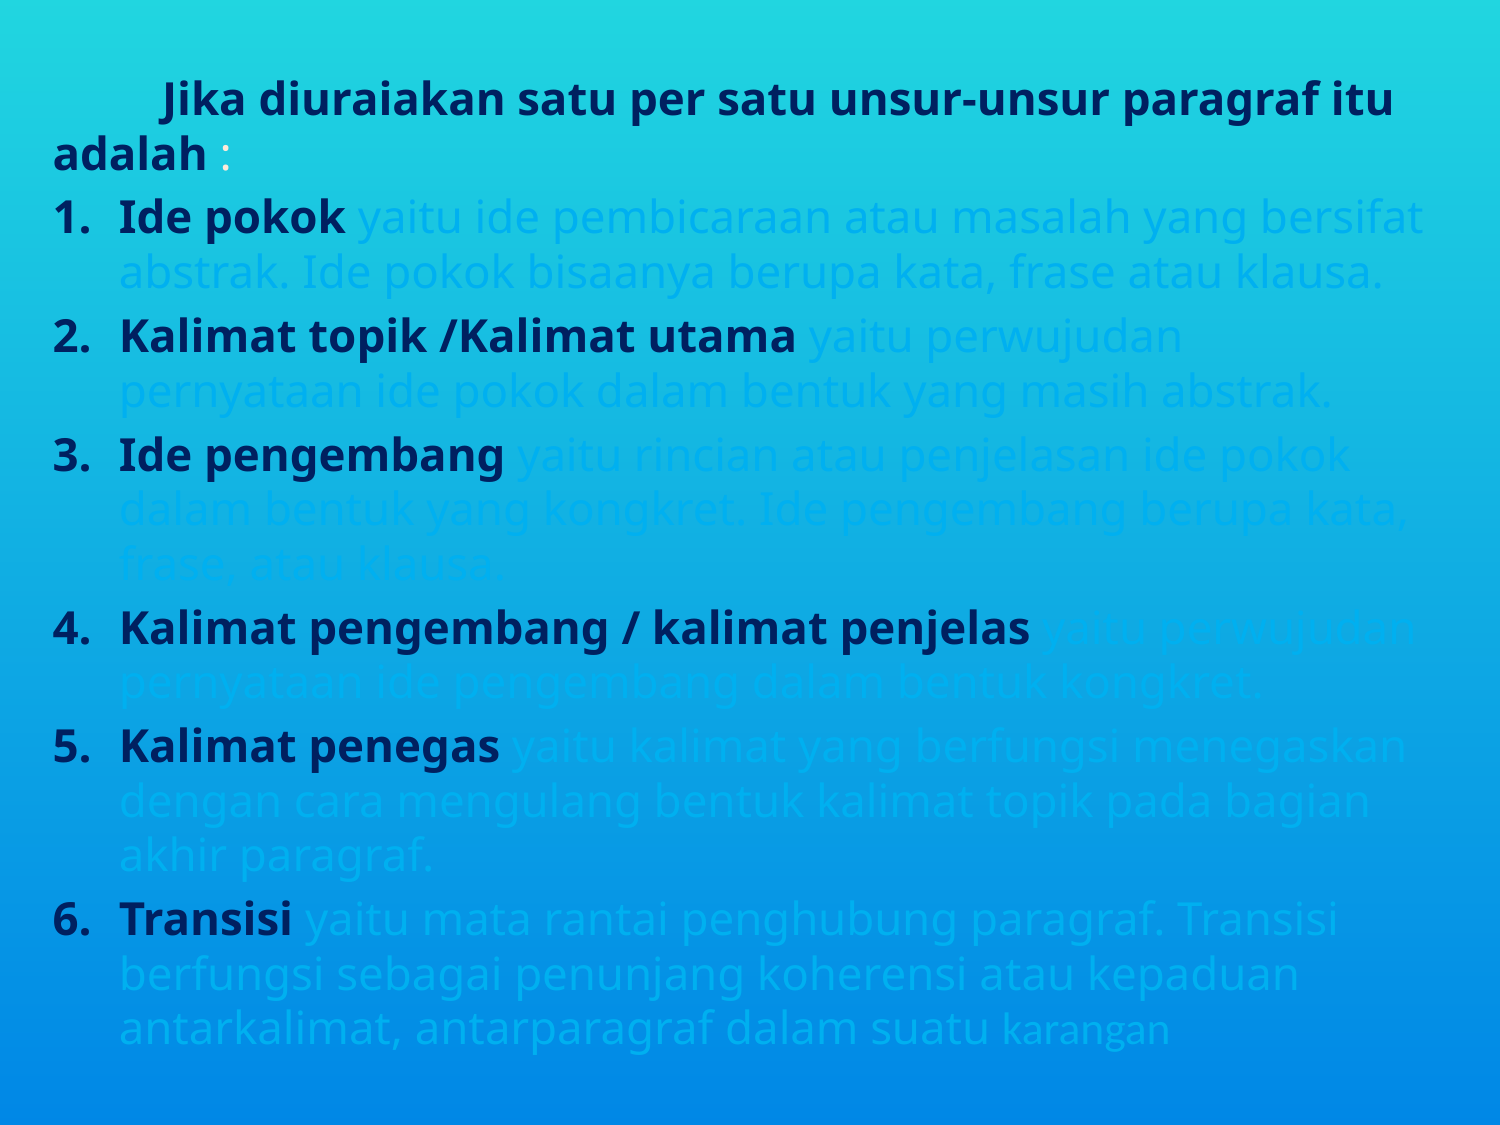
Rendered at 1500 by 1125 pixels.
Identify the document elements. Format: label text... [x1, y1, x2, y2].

subtitle Jika diuraiakan satu per satu unsur-unsur paragraf itu adalah : Ide pokok yaitu ide pembicaraan atau masalah yang bersifat abstrak. Ide pokok bisaanya berupa kata, frase atau klausa. Kalimat topik /Kalimat utama yaitu perwujudan pernyataan ide pokok dalam bentuk yang masih abstrak. Ide pengembang yaitu rincian atau penjelasan ide pokok dalam bentuk yang kongkret. Ide pengembang berupa kata, frase, atau klausa. Kalimat pengembang / kalimat penjelas yaitu perwujudan pernyataan ide pengembang dalam bentuk kongkret. Kalimat penegas yaitu kalimat yang berfungsi menegaskan dengan cara mengulang bentuk kalimat topik pada bagian akhir paragraf. Transisi yaitu mata rantai penghubung paragraf. Transisi berfungsi sebagai penunjang koherensi atau kepaduan antarkalimat, antarparagraf dalam suatu karangan [37, 62, 1450, 1088]
